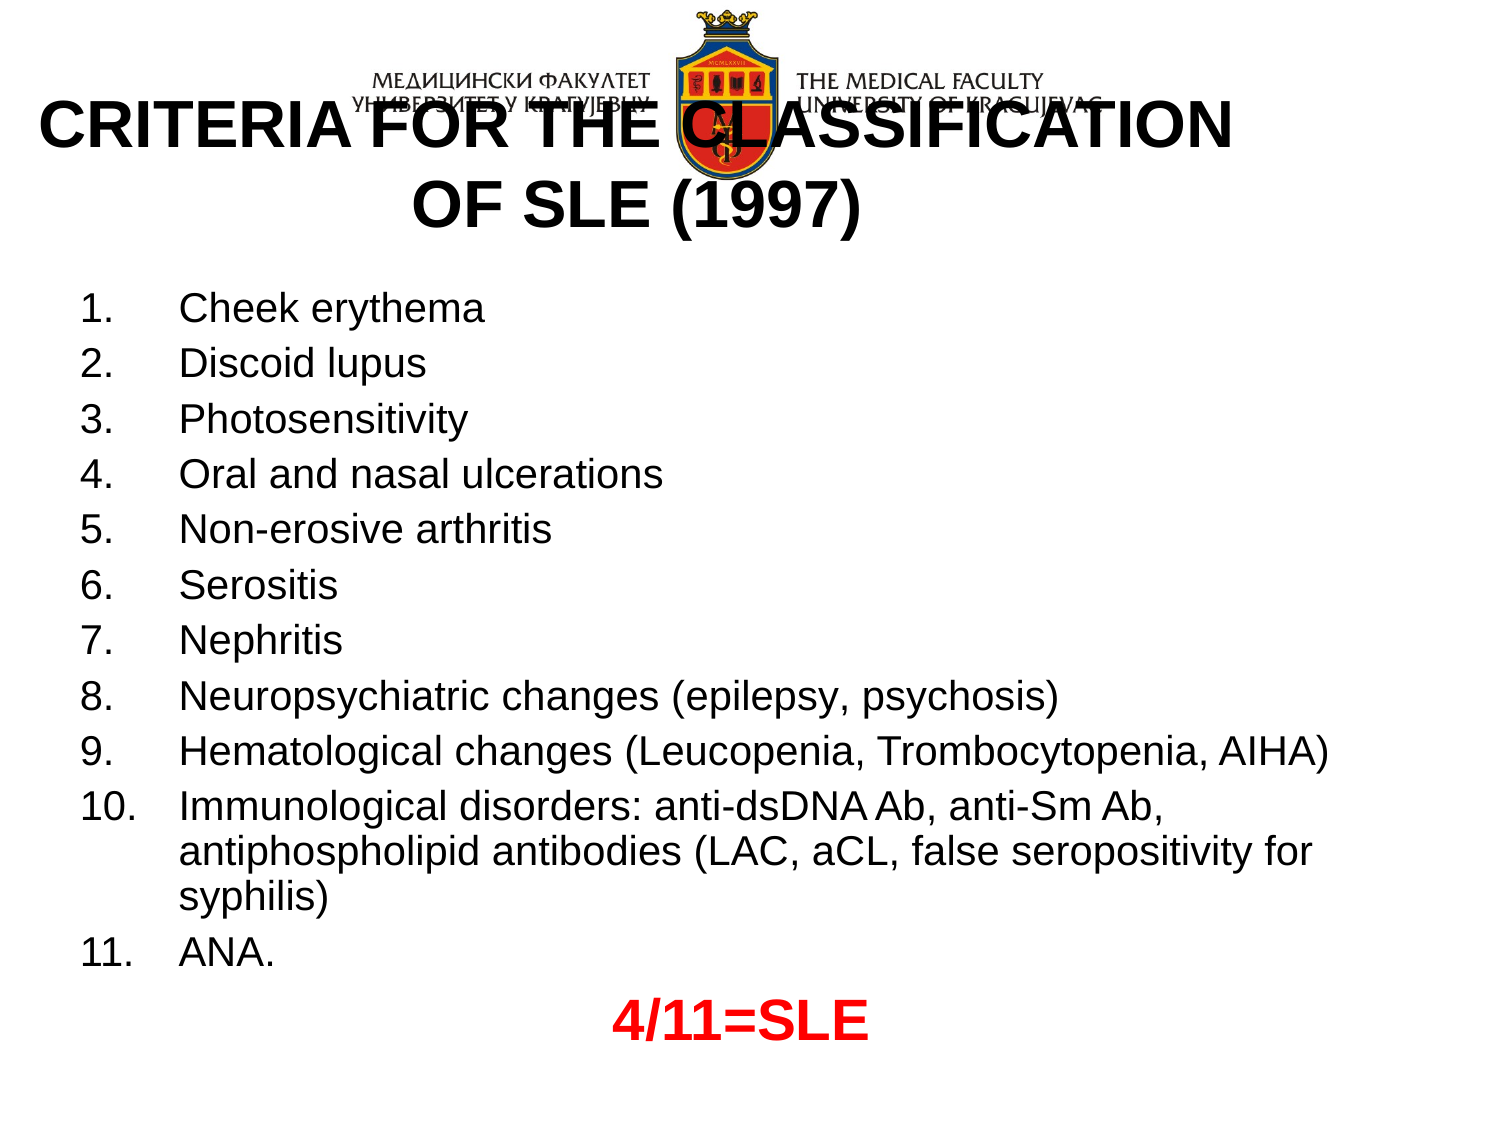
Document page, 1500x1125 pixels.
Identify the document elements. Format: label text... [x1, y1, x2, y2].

text_box CRITERIA FOR THE CLASSIFICATION OF SLE (1997) [0, 0, 1275, 188]
text_box Cheek erythema Discoid lupus Photosensitivity Oral and nasal ulcerations Non-erosive arthritis Serositis Nephritis Neuropsychiatric changes (epilepsy, psychosis) Hematological changes (Leucopenia, Trombocytopenia, AIHA) Immunological disorders: anti-dsDNA Ab, anti-Sm Ab, antiphospholipid antibodies (LAC, aCL, false seropositivity for syphilis) ANA. 4/11=SLE [64, 278, 1346, 1035]
